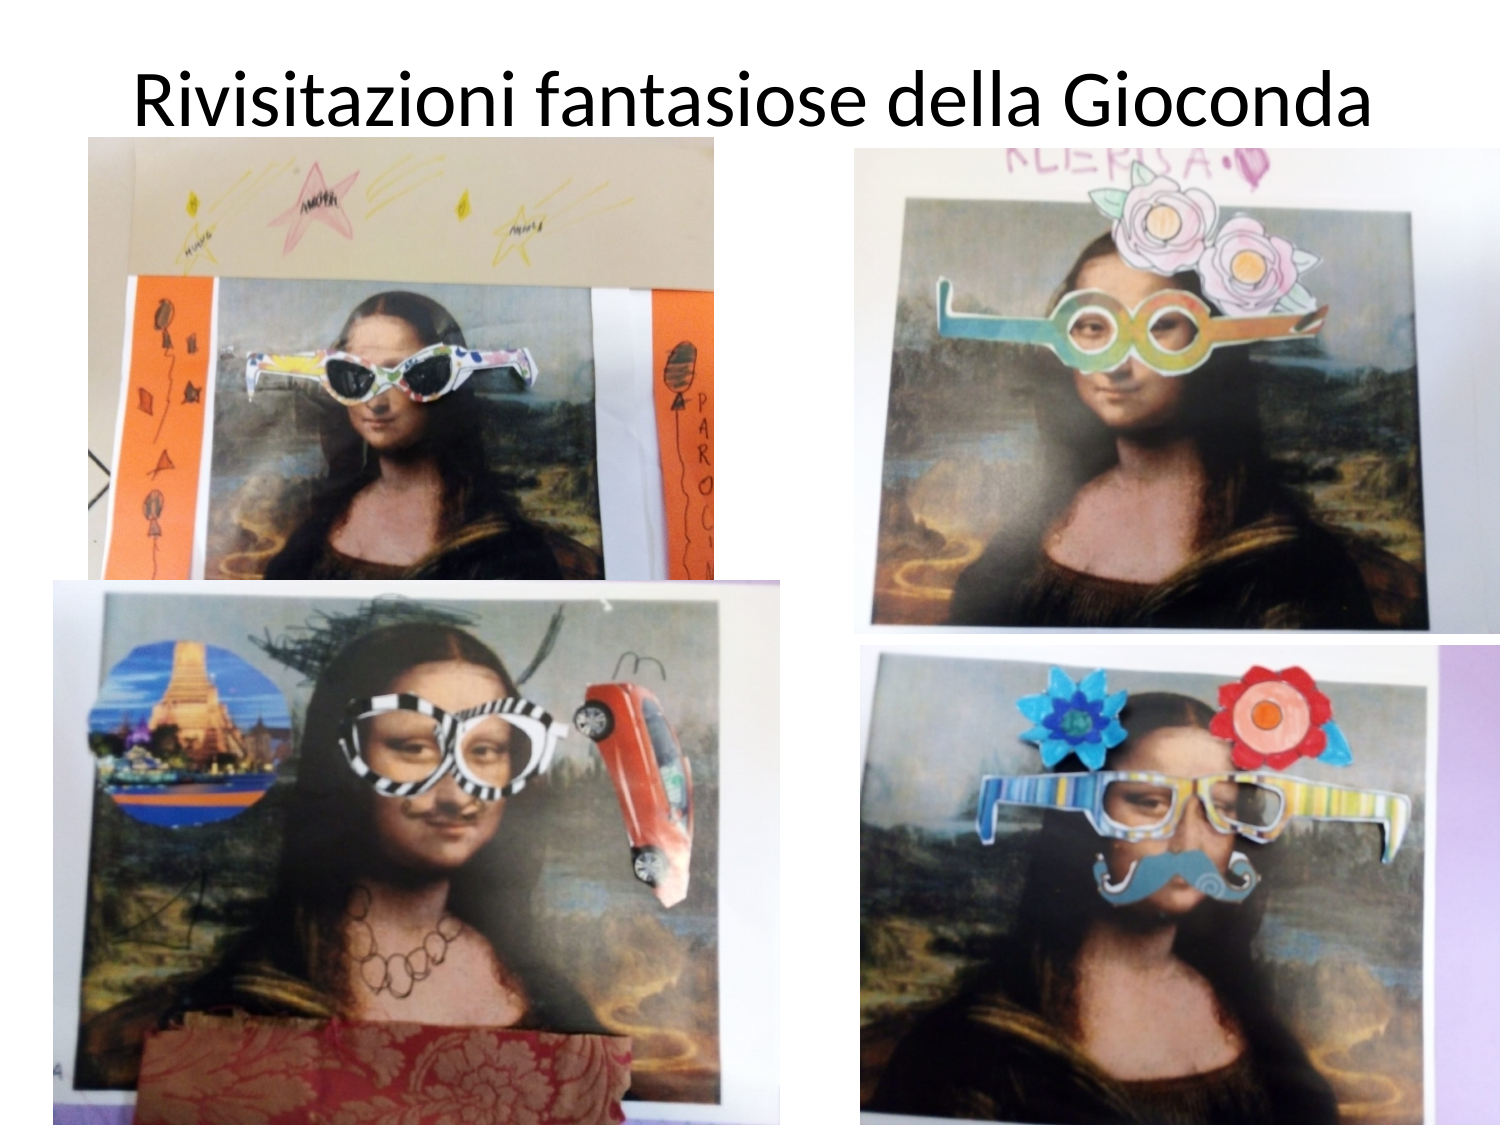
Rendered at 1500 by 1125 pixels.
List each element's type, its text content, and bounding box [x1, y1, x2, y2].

picture [52, 579, 780, 1125]
picture [859, 645, 1500, 1125]
picture [853, 148, 1500, 634]
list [88, 136, 714, 578]
title Rivisitazioni fantasiose della Gioconda [88, 0, 1439, 188]
